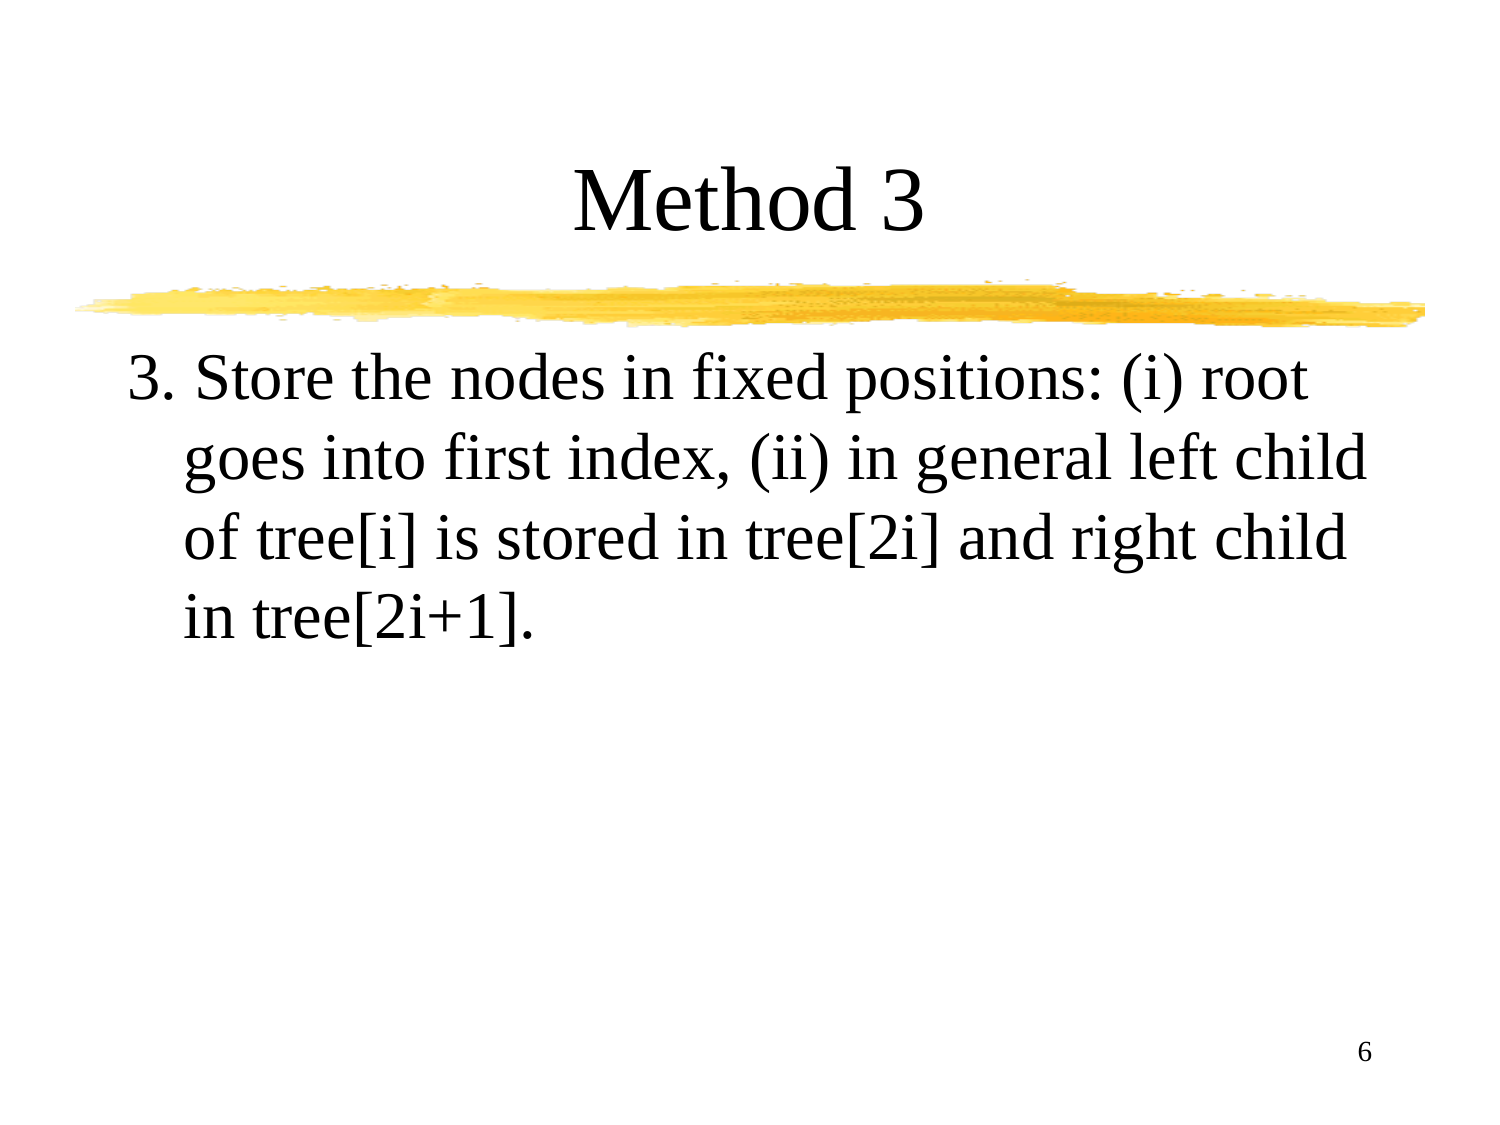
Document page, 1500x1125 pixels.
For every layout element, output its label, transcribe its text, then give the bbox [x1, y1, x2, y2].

picture [75, 274, 1425, 338]
slide_number 6 [1074, 1024, 1388, 1101]
list 3. Store the nodes in fixed positions: (i) root goes into first index, (ii) in general left child of tree[i] is stored in tree[2i] and right child in tree[2i+1]. [112, 324, 1388, 1001]
title Method 3 [112, 99, 1388, 288]
